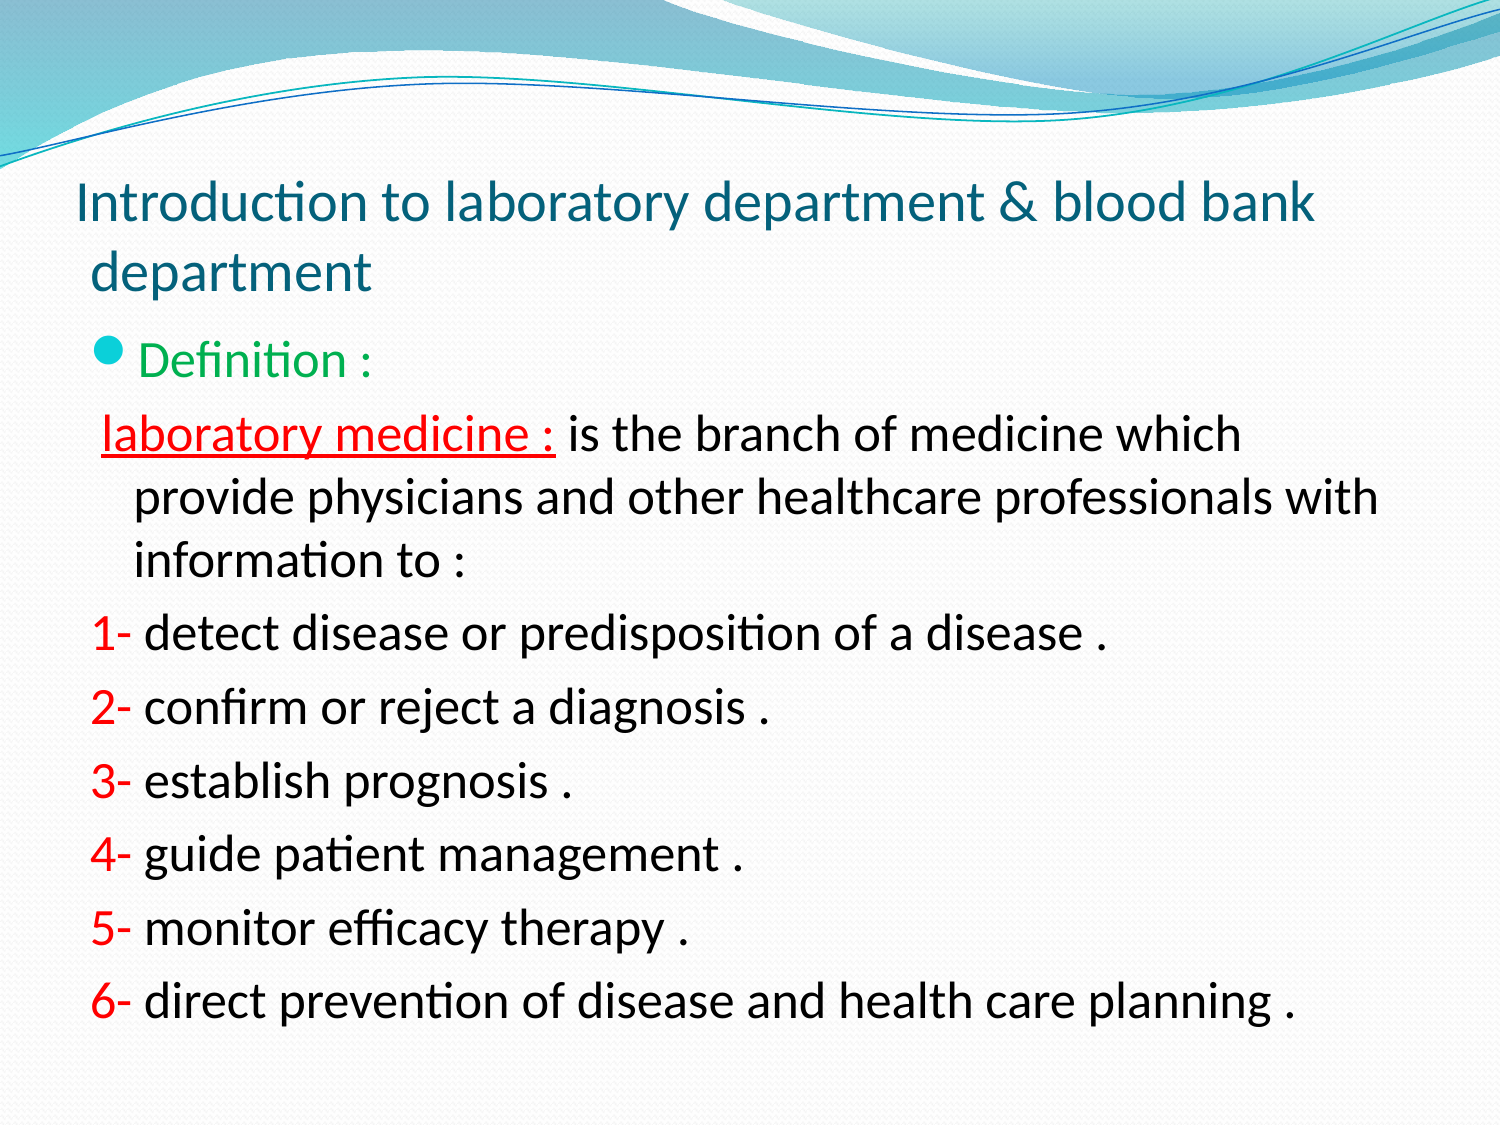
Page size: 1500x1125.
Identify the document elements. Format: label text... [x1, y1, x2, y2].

list Definition : laboratory medicine : is the branch of medicine which provide physicians and other healthcare professionals with information to : 1- detect disease or predisposition of a disease . 2- confirm or reject a diagnosis . 3- establish prognosis . 4- guide patient management . 5- monitor efficacy therapy . 6- direct prevention of disease and health care planning . [75, 317, 1425, 1038]
title Introduction to laboratory department & blood bank department [75, 115, 1425, 303]
